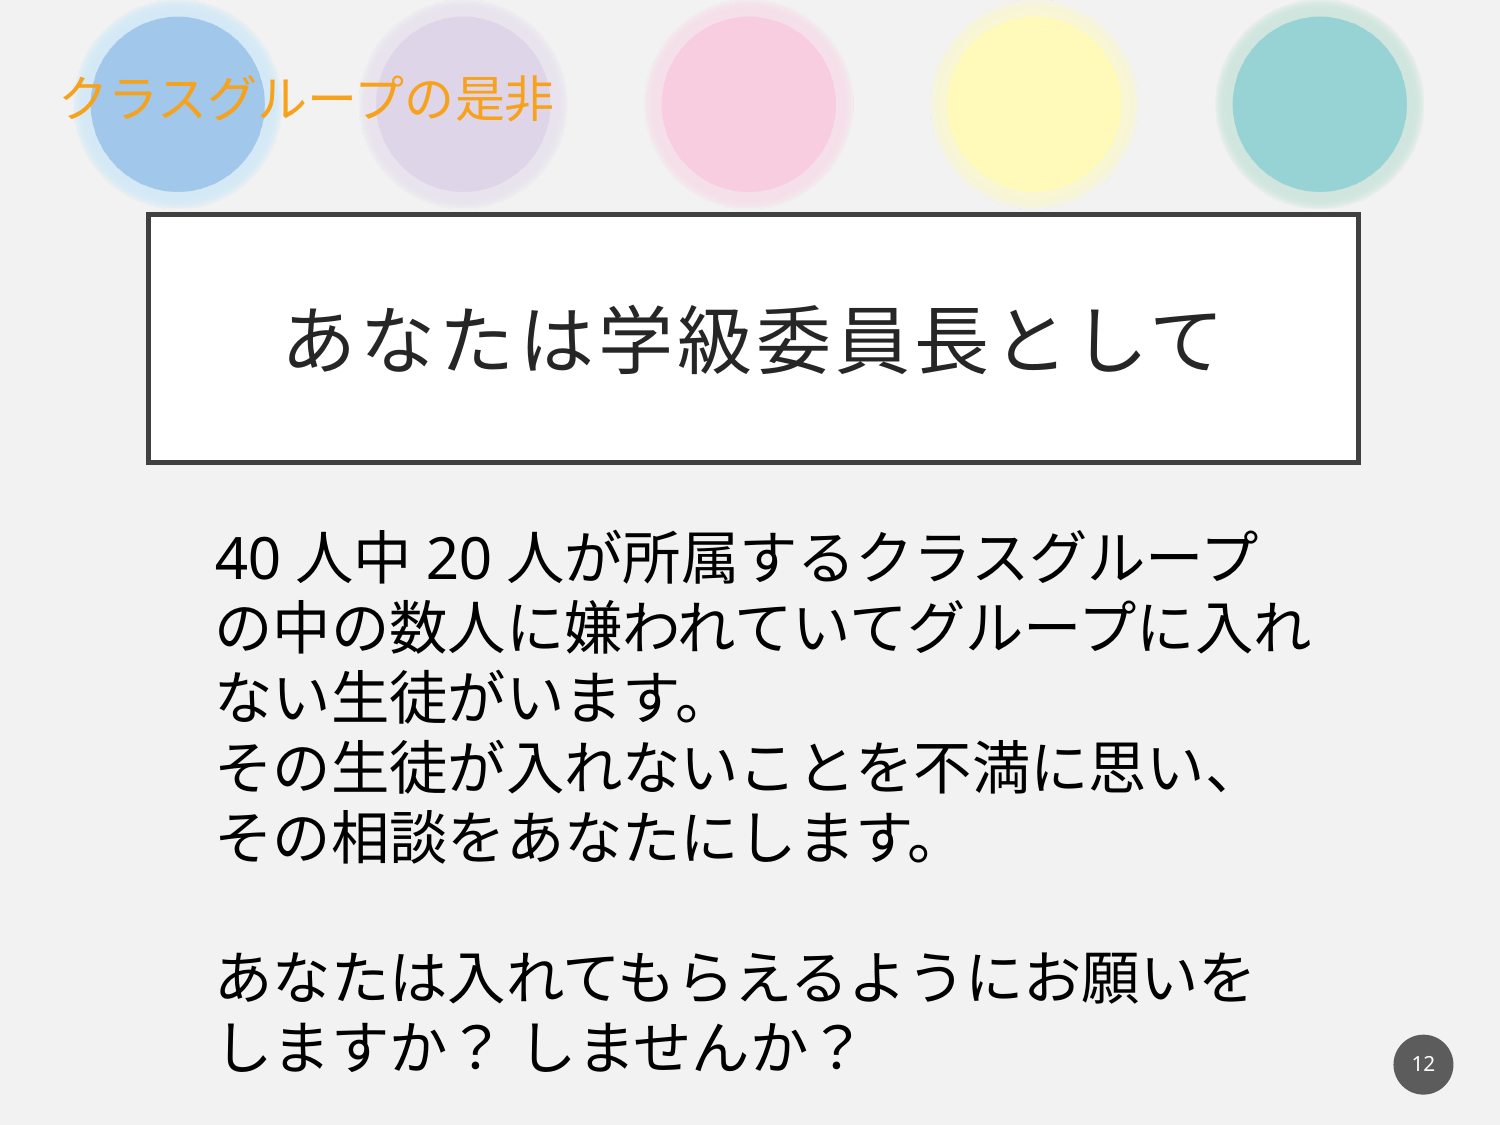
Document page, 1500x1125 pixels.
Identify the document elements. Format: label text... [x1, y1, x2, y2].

picture [73, 0, 1424, 209]
text_box 40人中20人が所属するクラスグループの中の数人に嫌われていてグループに入れない生徒がいます。 その生徒が入れないことを不満に思い、その相談をあなたにします。 あなたは入れてもらえるようにお願いをしますか？ しませんか？ [200, 514, 1330, 1089]
text_box あなたは学級委員長として [148, 214, 1359, 463]
slide_number 12 [1393, 1034, 1454, 1095]
picture [73, 88, 96, 114]
